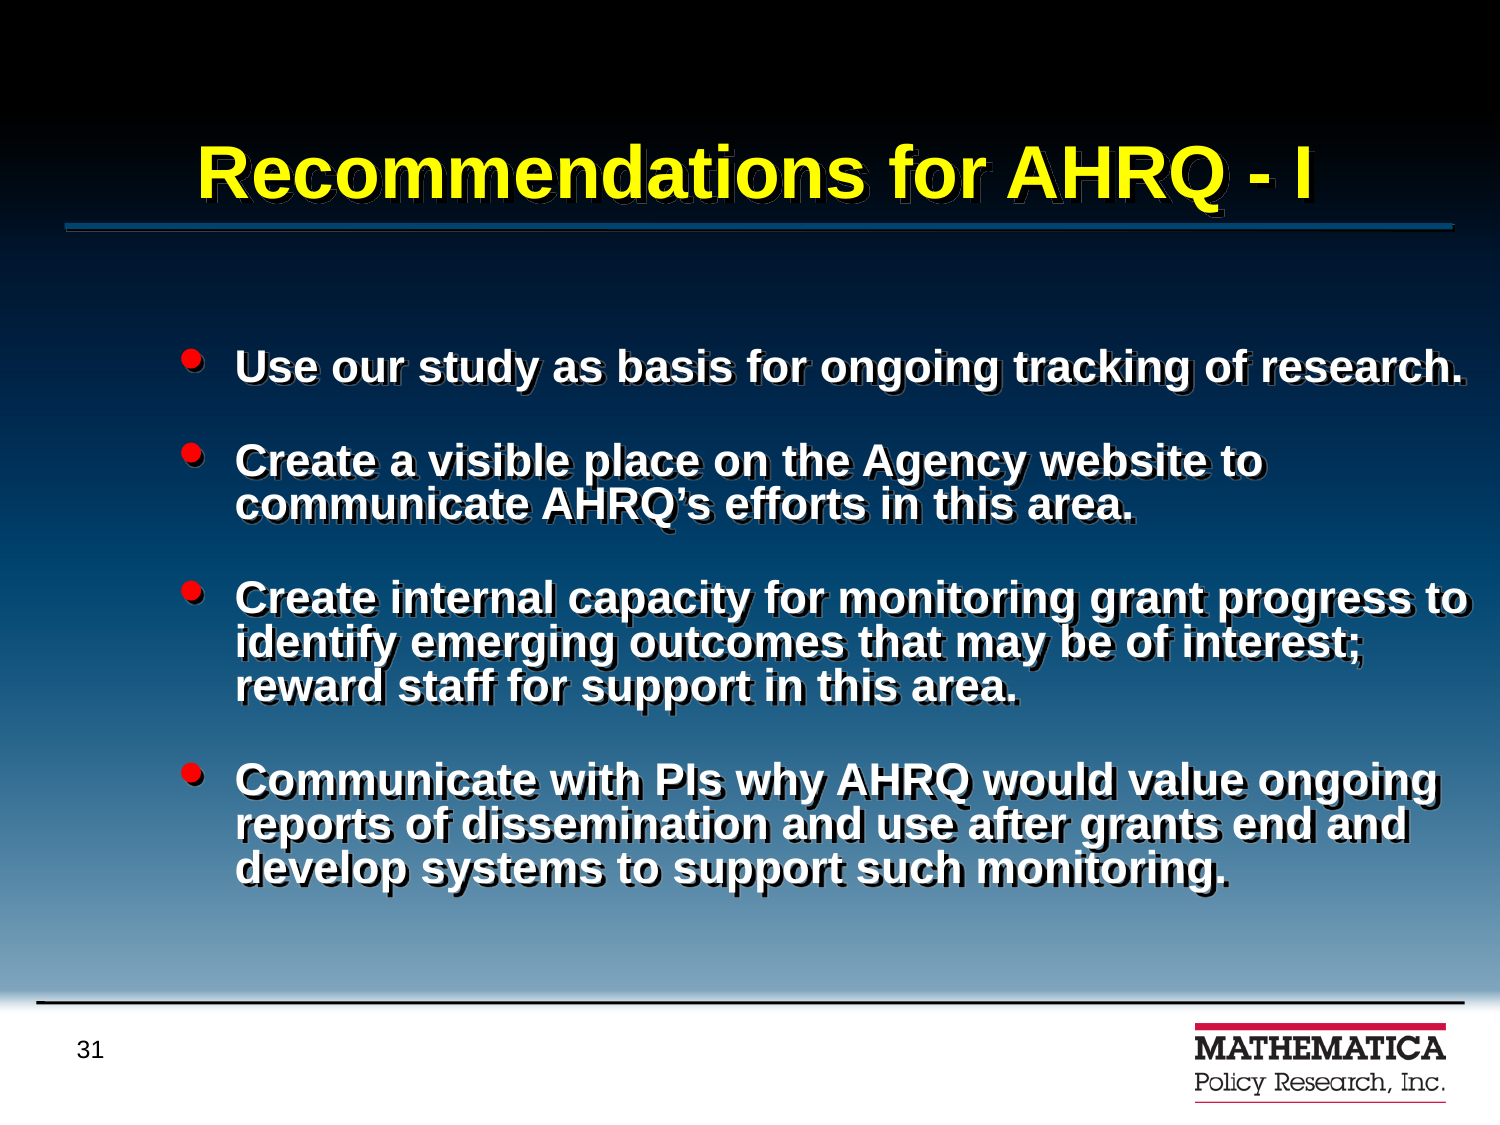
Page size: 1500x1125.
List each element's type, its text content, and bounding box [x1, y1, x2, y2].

picture [0, 0, 1500, 1125]
list Use our study as basis for ongoing tracking of research. Create a visible place on the Agency website to communicate AHRQ’s efforts in this area. Create internal capacity for monitoring grant progress to identify emerging outcomes that may be of interest; reward staff for support in this area. Communicate with PIs why AHRQ would value ongoing reports of dissemination and use after grants end and develop systems to support such monitoring. [147, 326, 1500, 914]
title Recommendations for AHRQ - I [62, 33, 1450, 222]
text_box [56, 55, 1443, 243]
